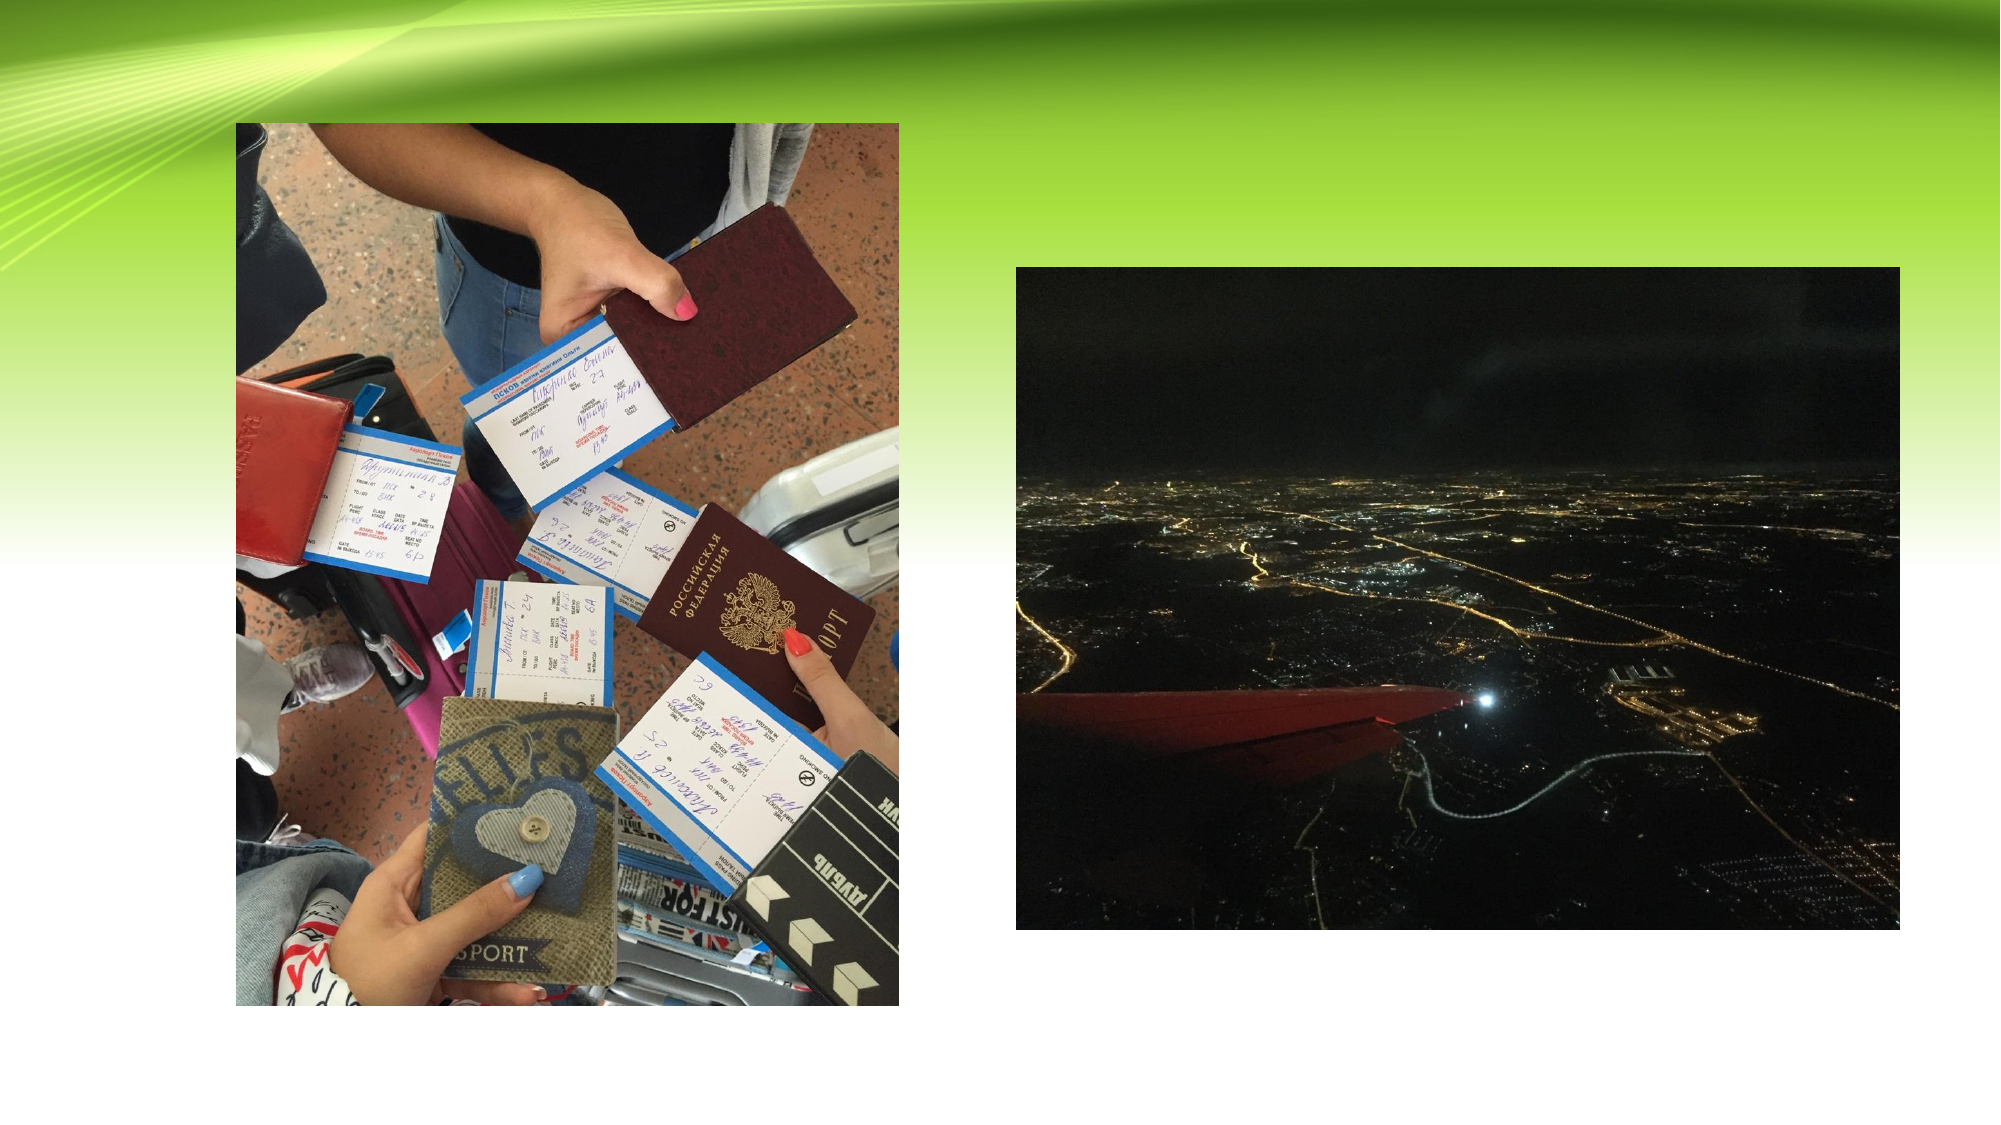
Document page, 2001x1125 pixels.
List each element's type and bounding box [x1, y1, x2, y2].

picture [0, 0, 2000, 1125]
list [1016, 267, 1900, 930]
list [236, 123, 899, 1006]
